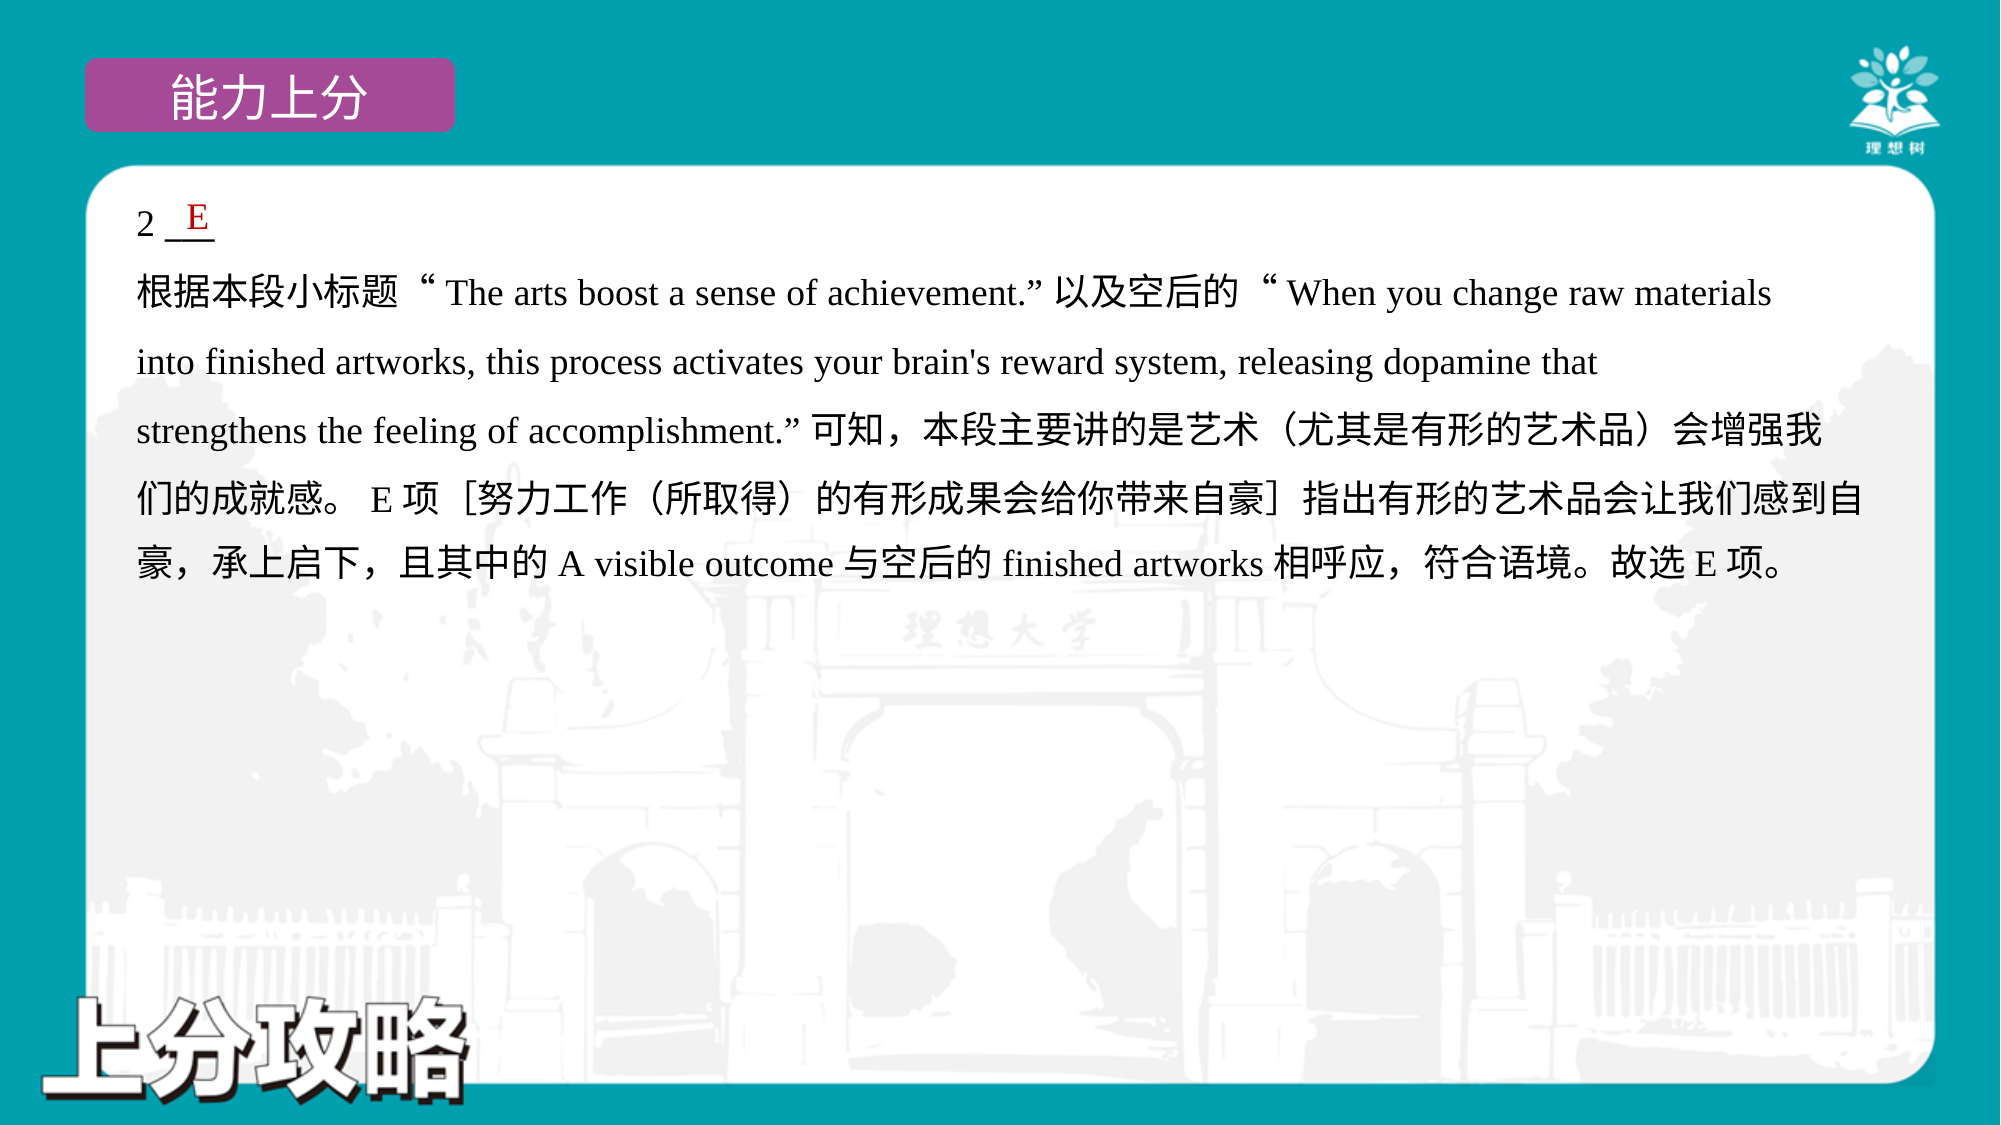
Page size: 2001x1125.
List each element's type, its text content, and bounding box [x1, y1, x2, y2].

picture [0, 0, 2000, 1125]
text_box 2 ___ [136, 176, 1865, 237]
text_box 根据本段小标题“The arts boost a sense of achievement.”以及空后的“When you change raw materials into finished artworks, this process activates your brain's reward system, releasing dopamine that strengthens the feeling of accomplishment.”可知，本段主要讲的是艺术（尤其是有形的艺术品）会增强我 们的成就感。E项［努力工作（所取得）的有形成果会给你带来自豪］指出有形的艺术品会让我们感到自 豪，承上启下，且其中的A visible outcome与空后的finished artworks相呼应，符合语境。故选E项。 [136, 244, 1865, 578]
text_box E [172, 170, 224, 230]
